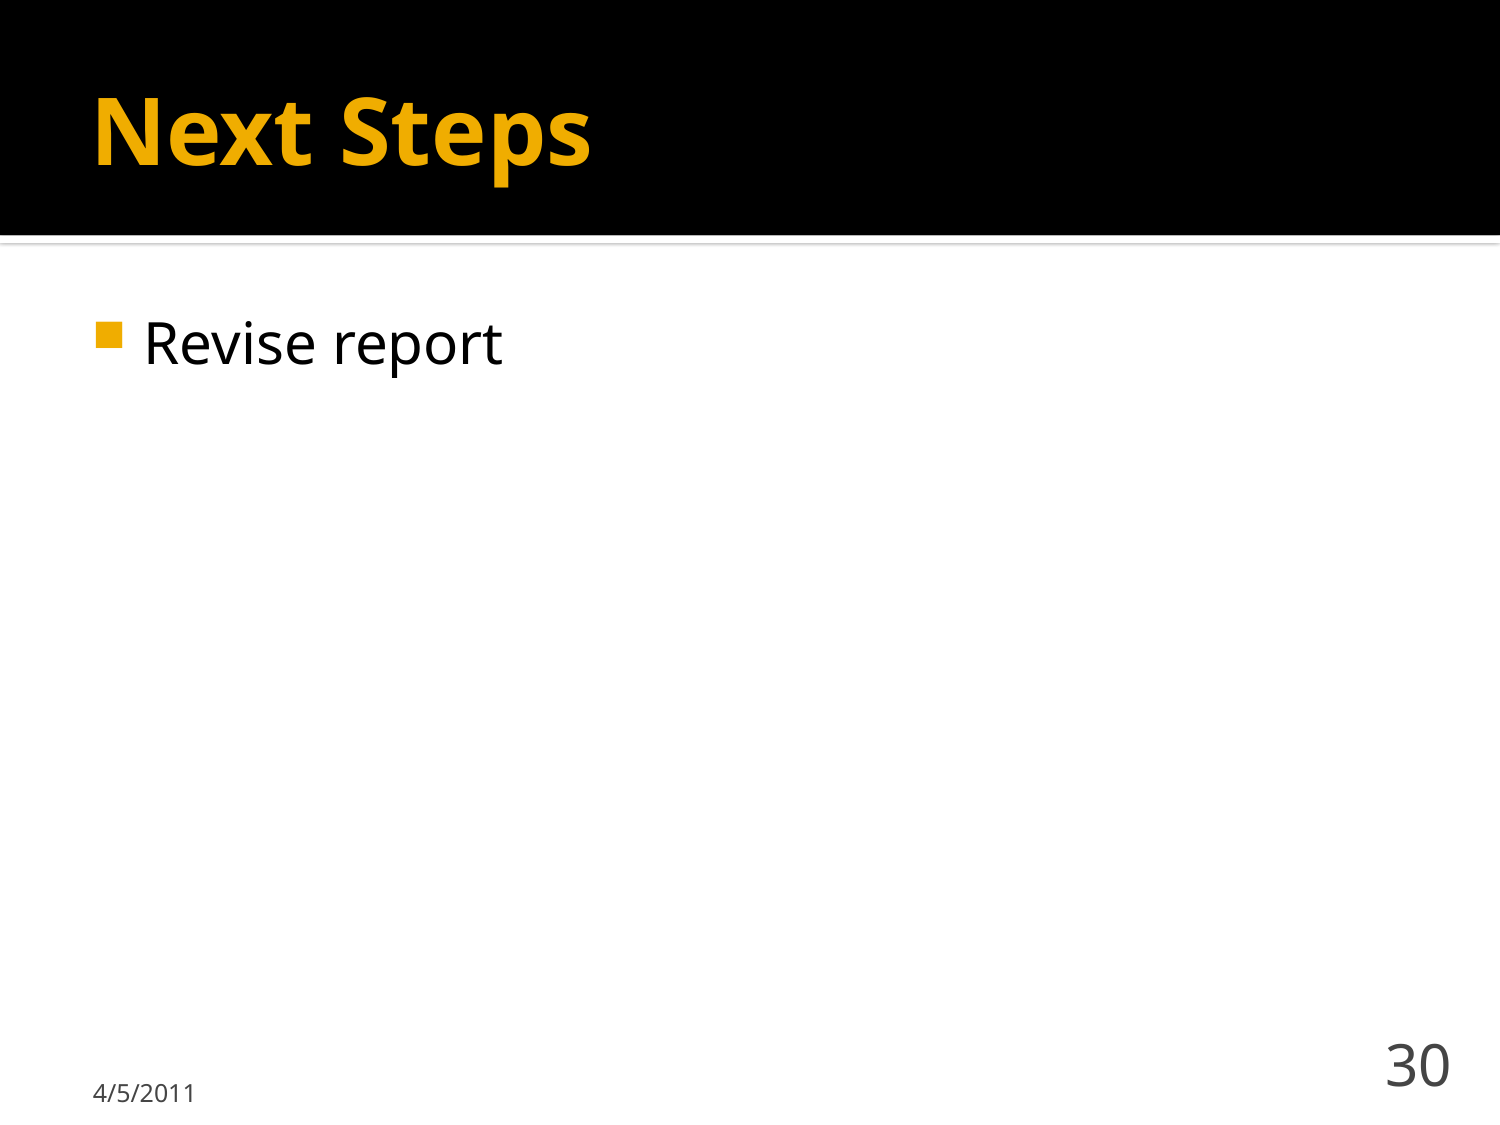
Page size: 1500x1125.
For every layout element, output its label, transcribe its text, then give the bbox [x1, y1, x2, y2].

list Revise report [62, 291, 1425, 1050]
title Next Steps [75, 24, 1425, 231]
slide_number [75, 1062, 425, 1108]
slide_number 30 [1345, 1062, 1467, 1108]
